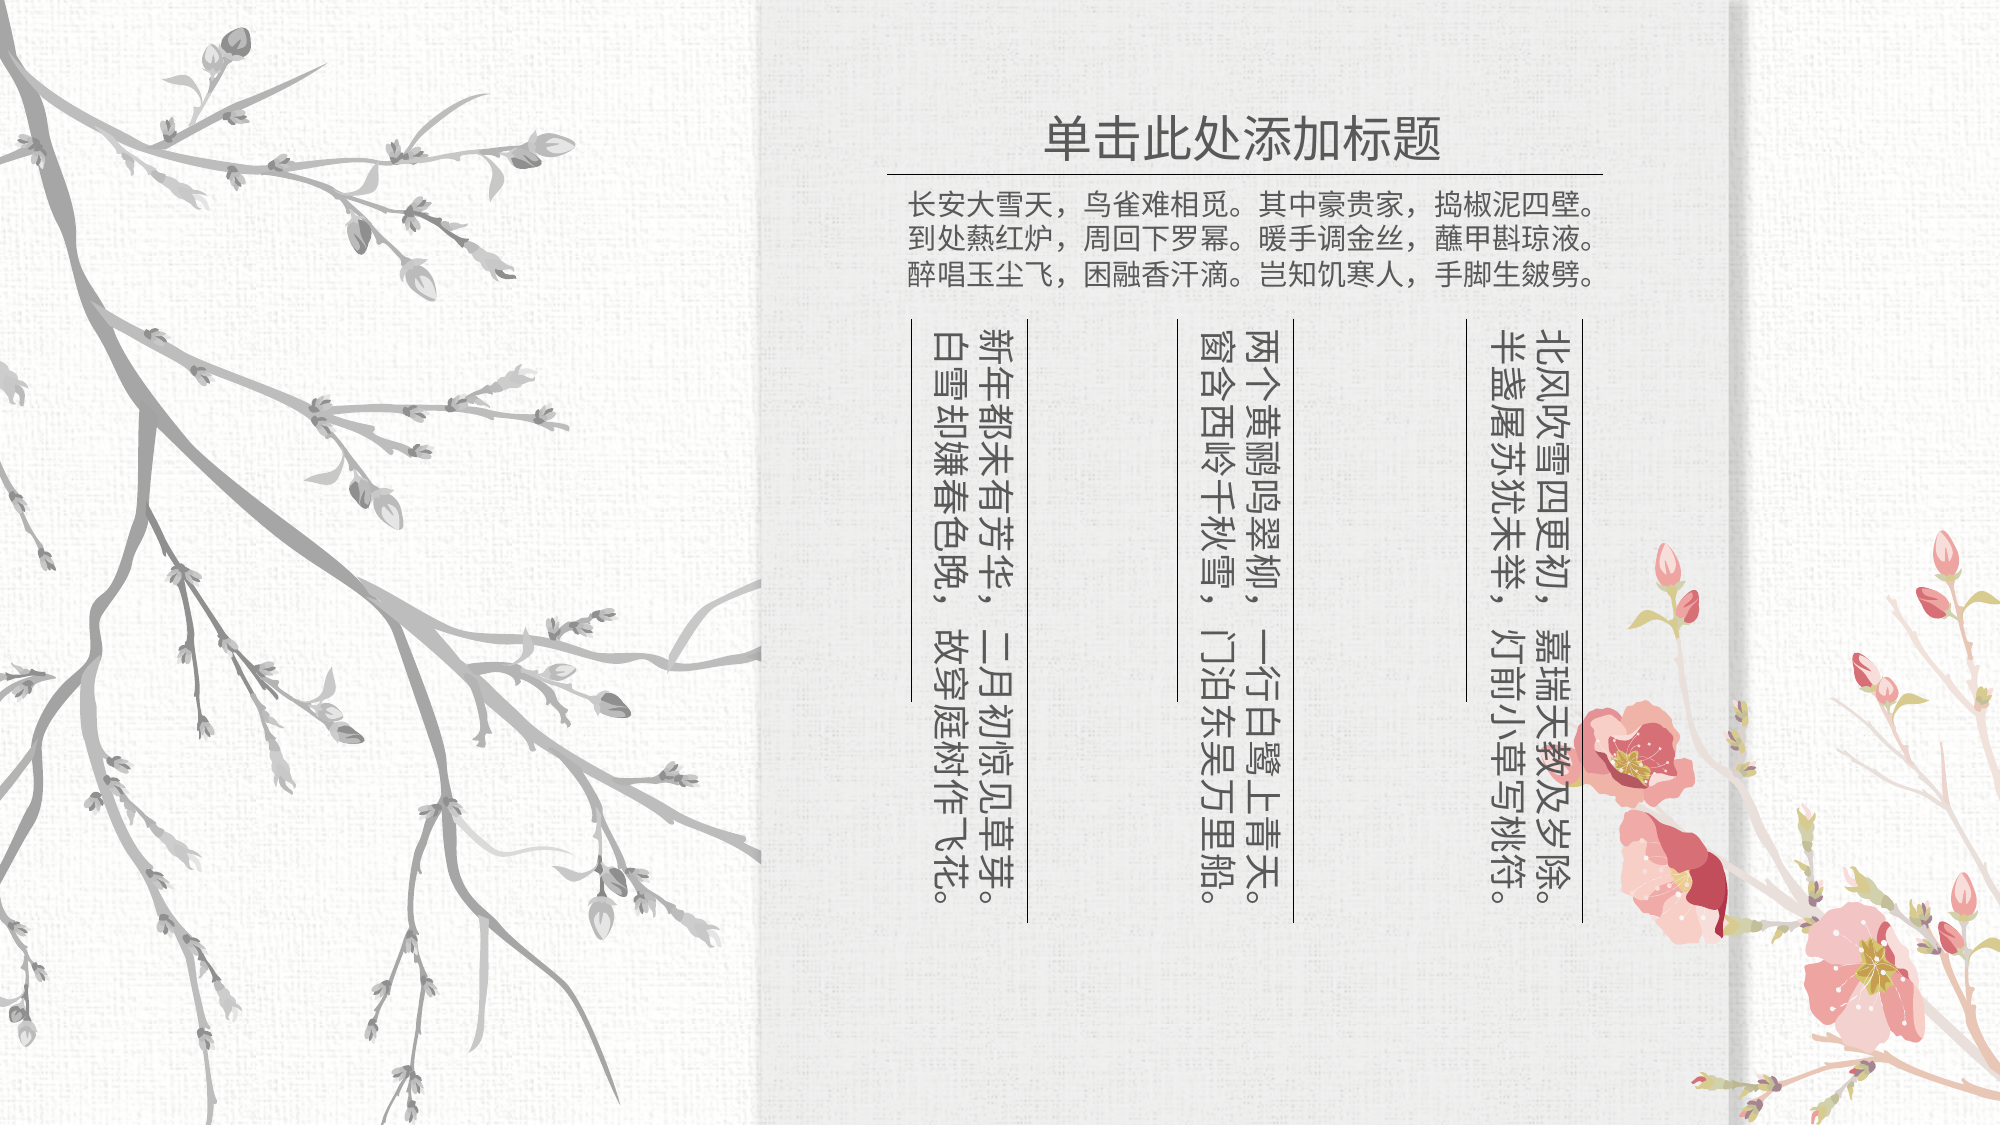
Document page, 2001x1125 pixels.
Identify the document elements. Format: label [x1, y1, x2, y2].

text_box [911, 319, 1028, 924]
picture [10, 0, 761, 1125]
text_box [1177, 319, 1294, 924]
text_box [761, 0, 1729, 1125]
text_box [1466, 319, 1583, 924]
picture [1540, 529, 2000, 1125]
